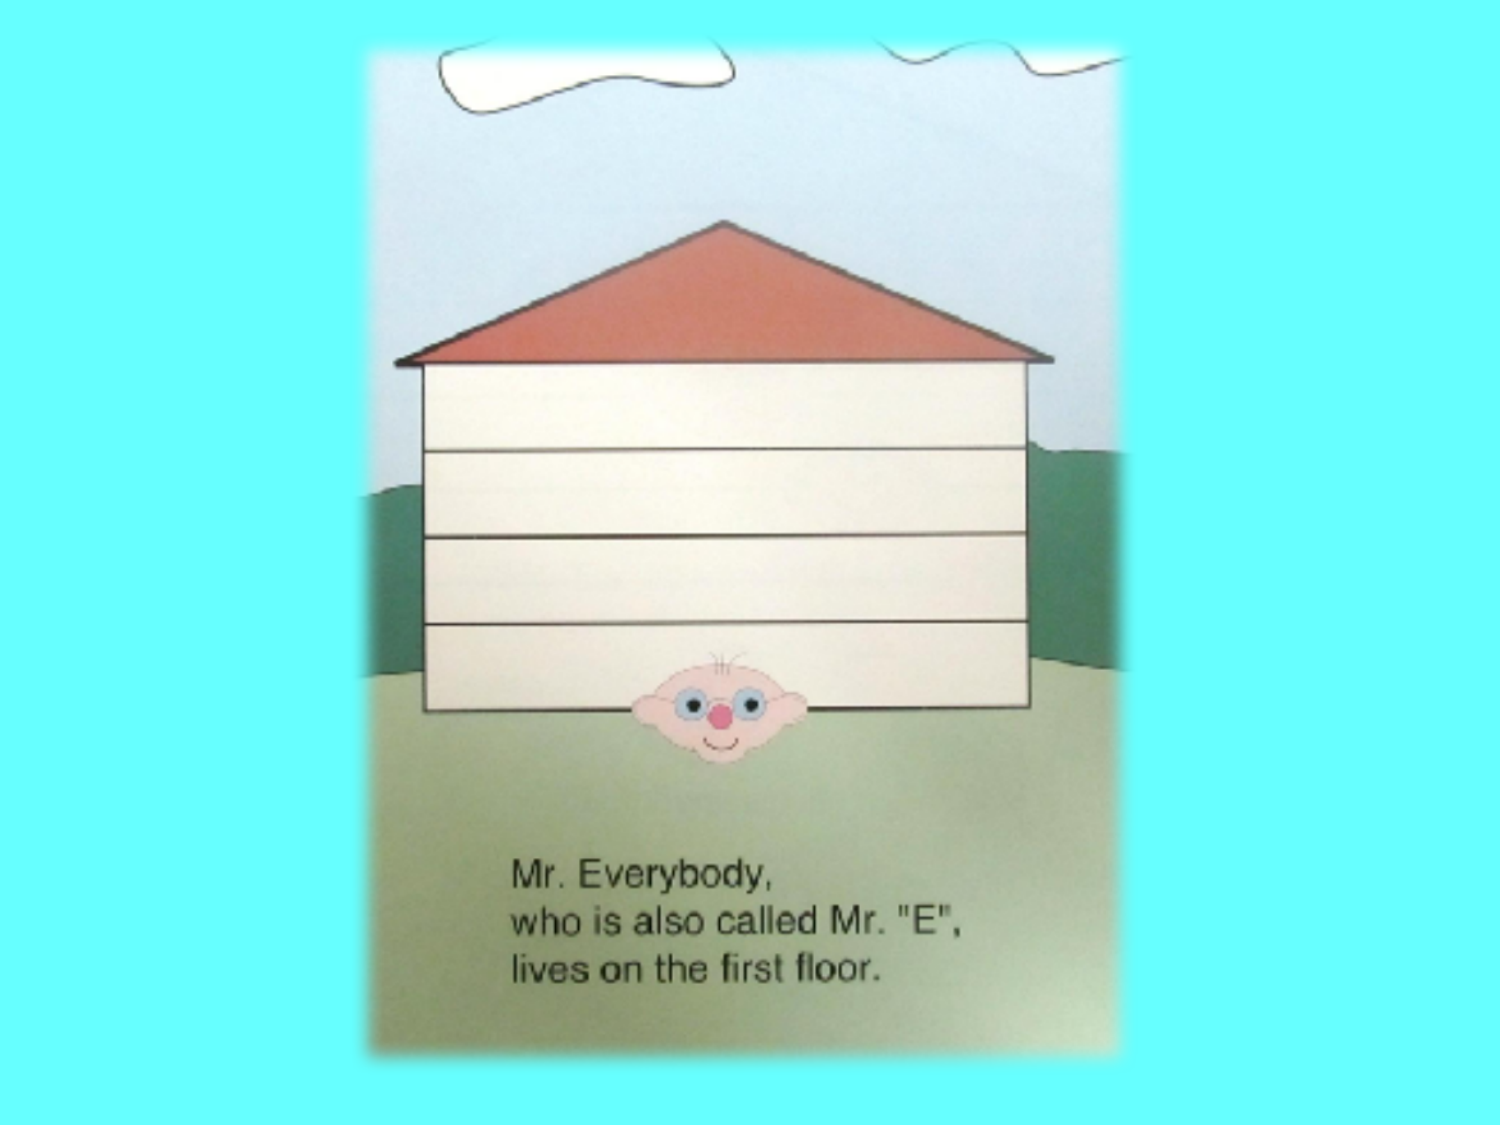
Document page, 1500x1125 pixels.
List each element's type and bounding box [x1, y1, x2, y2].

picture [349, 33, 1138, 1075]
